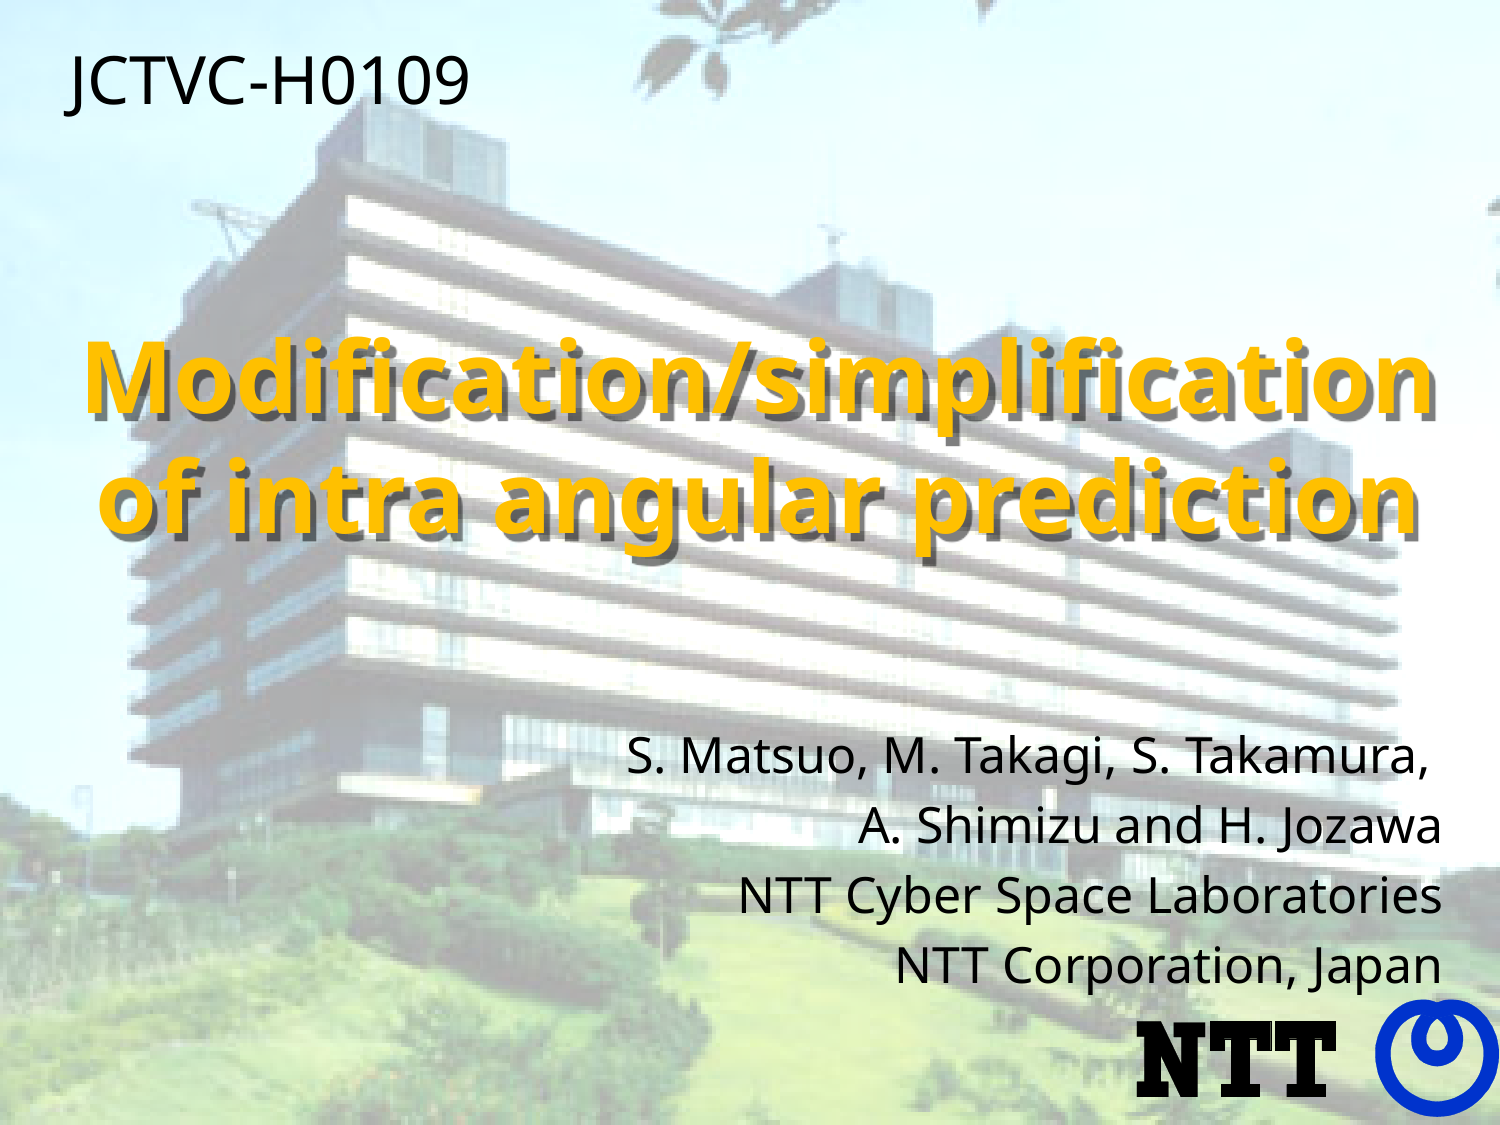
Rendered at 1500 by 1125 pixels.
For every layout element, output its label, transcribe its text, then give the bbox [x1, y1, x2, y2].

subtitle S. Matsuo, M. Takagi, S. Takamura, A. Shimizu and H. Jozawa NTT Cyber Space Laboratories NTT Corporation, Japan [96, 715, 1460, 977]
title Modification/simplification of intra angular prediction [35, 197, 1483, 670]
text_box JCTVC-H0109 [54, 30, 561, 126]
